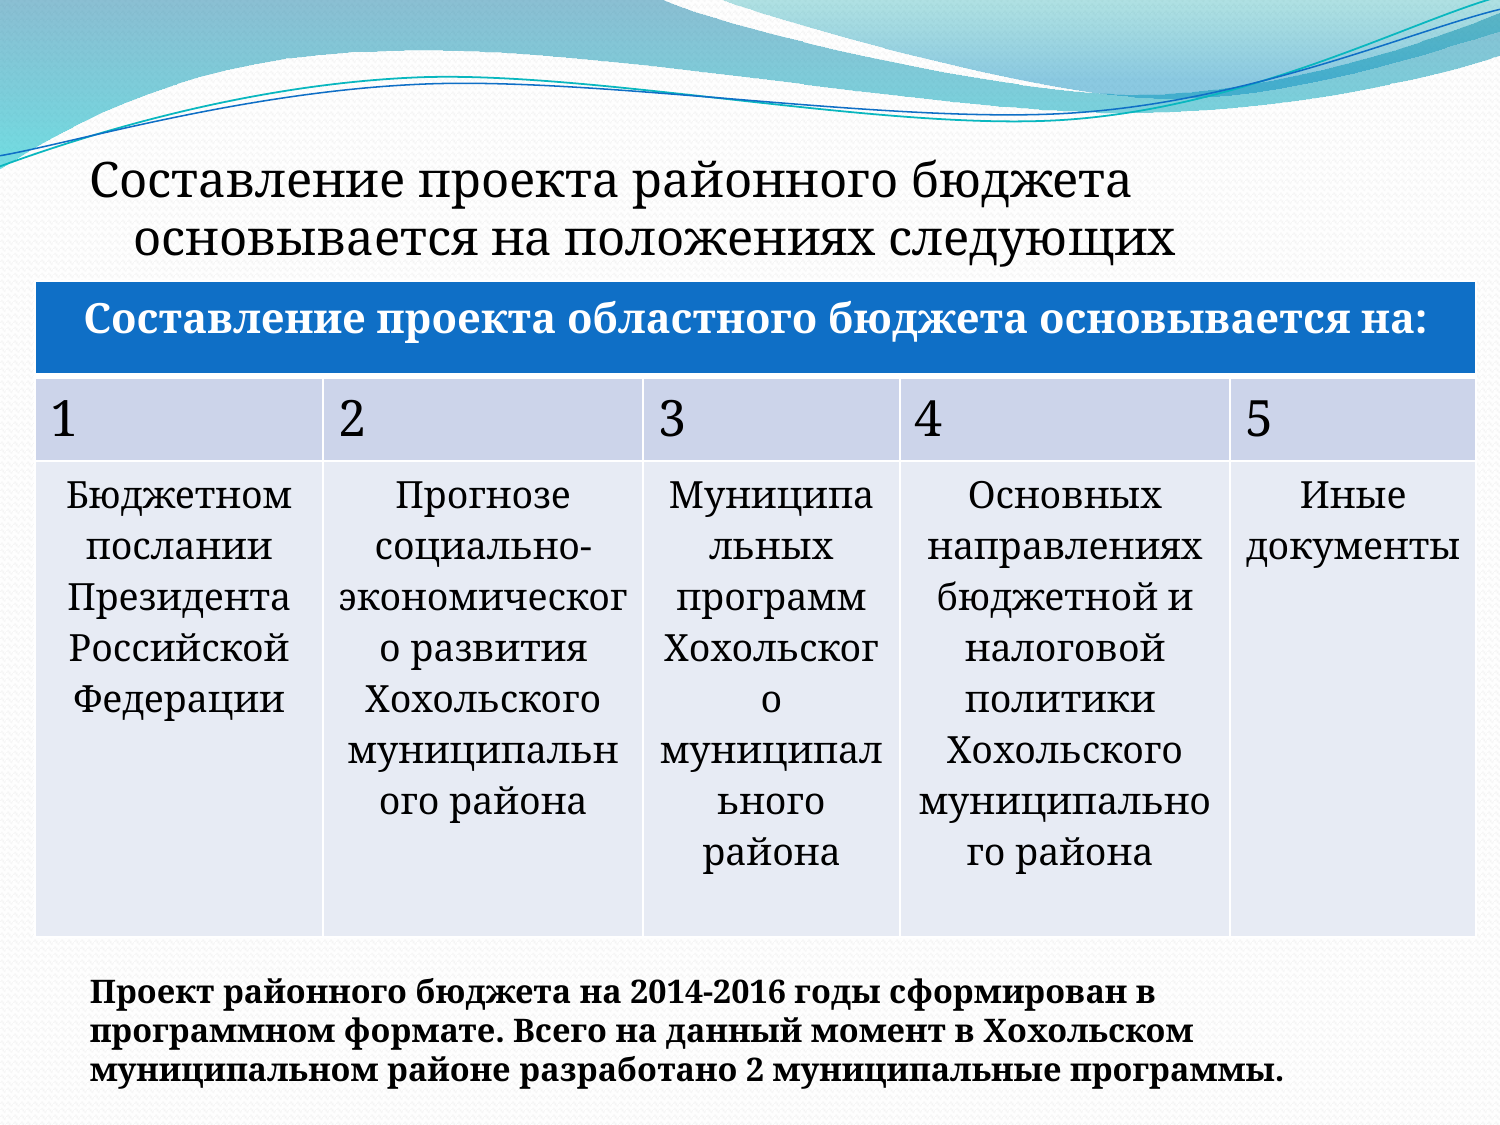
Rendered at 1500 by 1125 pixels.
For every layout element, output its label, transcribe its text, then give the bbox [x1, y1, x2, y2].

table_cell Бюджетном послании Президента Российской Федерации [36, 462, 322, 936]
table_cell 3 [644, 379, 899, 460]
table_cell Прогнозе социально-экономического развития Хохольского муниципального района [324, 462, 642, 936]
table_cell 5 [1231, 379, 1475, 460]
table_header Составление проекта областного бюджета основывается на: [36, 282, 1475, 373]
table_cell Основных направлениях бюджетной и налоговой политики Хохольского муниципального района [901, 462, 1229, 936]
table_cell Иные документы [1231, 462, 1475, 936]
list Составление проекта районного бюджета основывается на положениях следующих документов: Проект районного бюджета на 2014-2016 годы сформирован в программном формате. Всего на данный момент в Хохольском муниципальном районе разработано 2 муниципальные программы. [75, 938, 1425, 1102]
table_cell Муниципальных программ Хохольского муниципального района [644, 462, 899, 936]
table_cell 2 [324, 379, 642, 460]
table_cell 1 [36, 379, 322, 460]
table_cell 4 [901, 379, 1229, 460]
list Составление проекта районного бюджета основывается на положениях следующих документов: Проект районного бюджета на 2014-2016 годы сформирован в программном формате. Всего на данный момент в Хохольском муниципальном районе разработано 2 муниципальные программы. [75, 140, 1425, 280]
